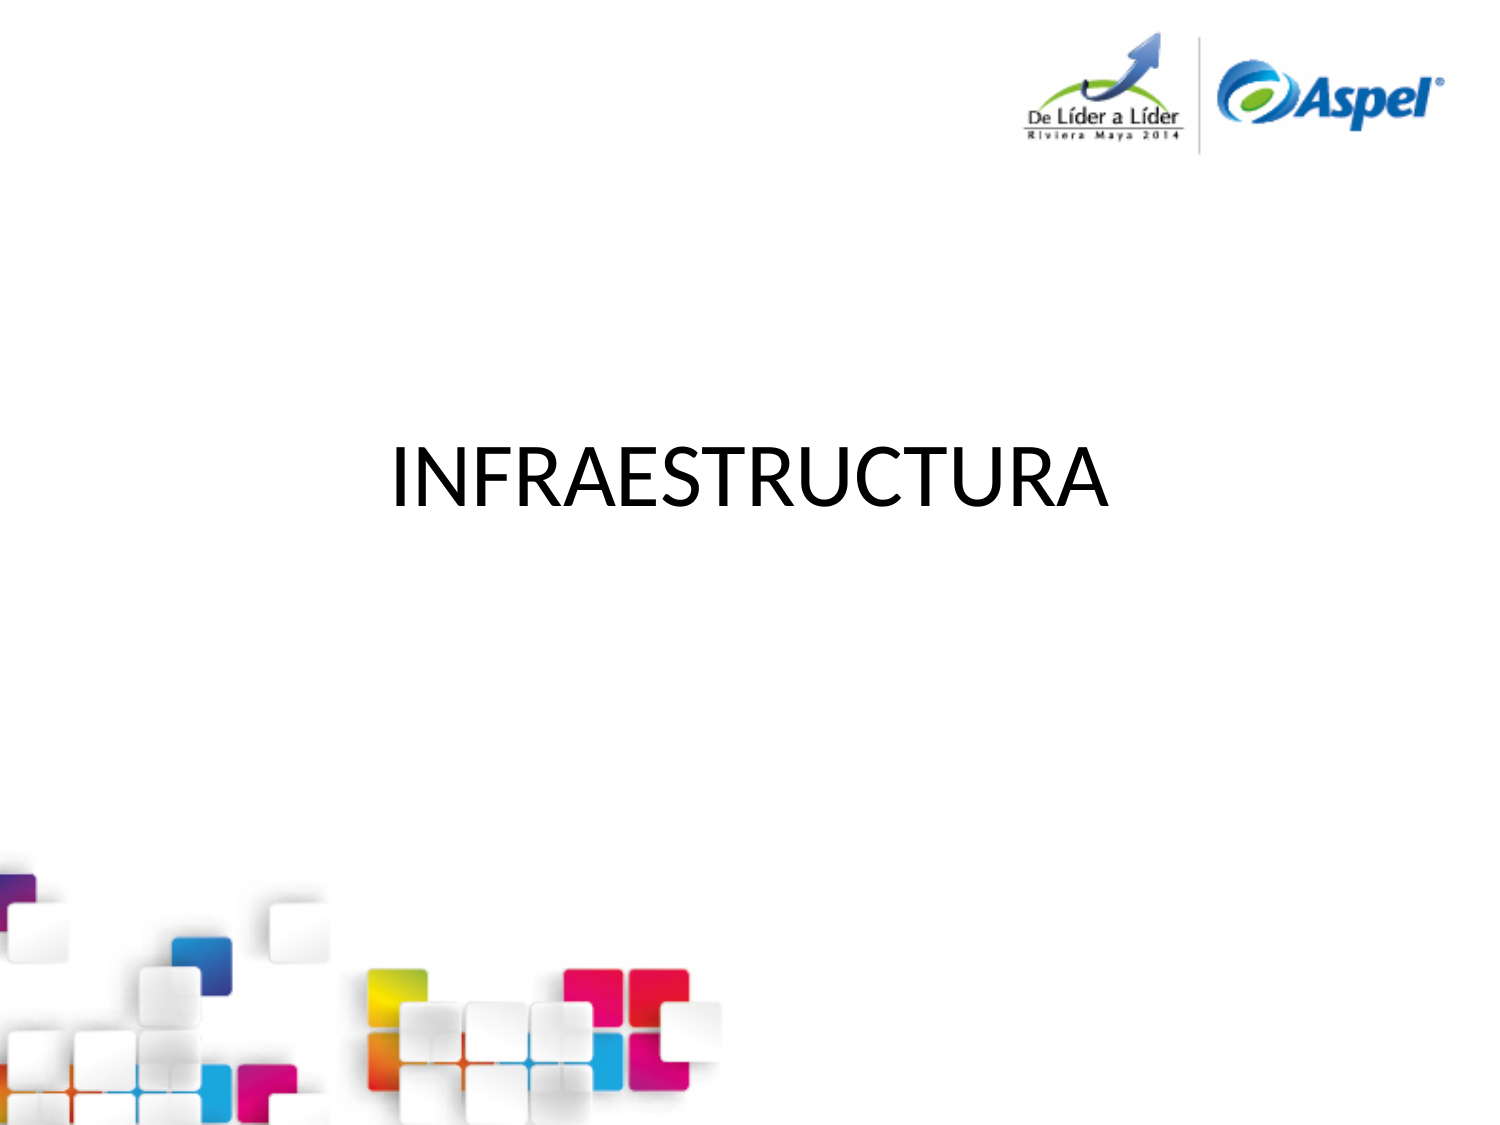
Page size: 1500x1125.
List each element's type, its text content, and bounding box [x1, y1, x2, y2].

picture [0, 0, 1500, 1125]
title INFRAESTRUCTURA [112, 349, 1388, 591]
